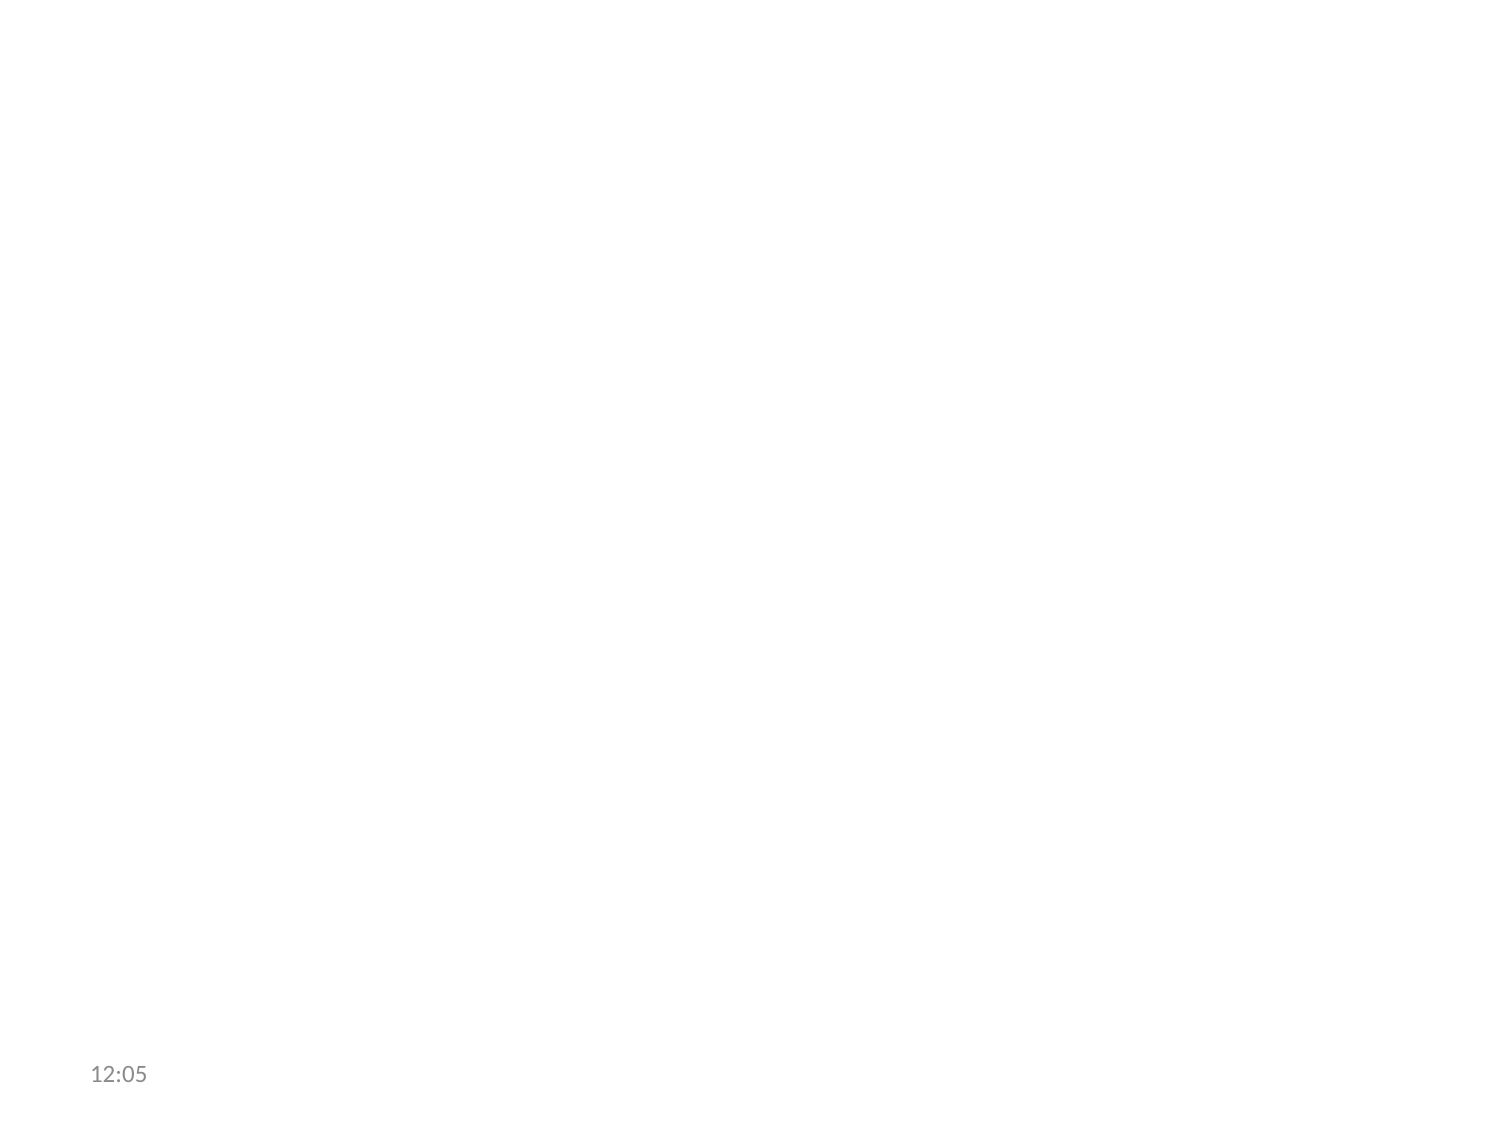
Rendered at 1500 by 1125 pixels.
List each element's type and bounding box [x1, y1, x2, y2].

slide_number [75, 1042, 425, 1103]
